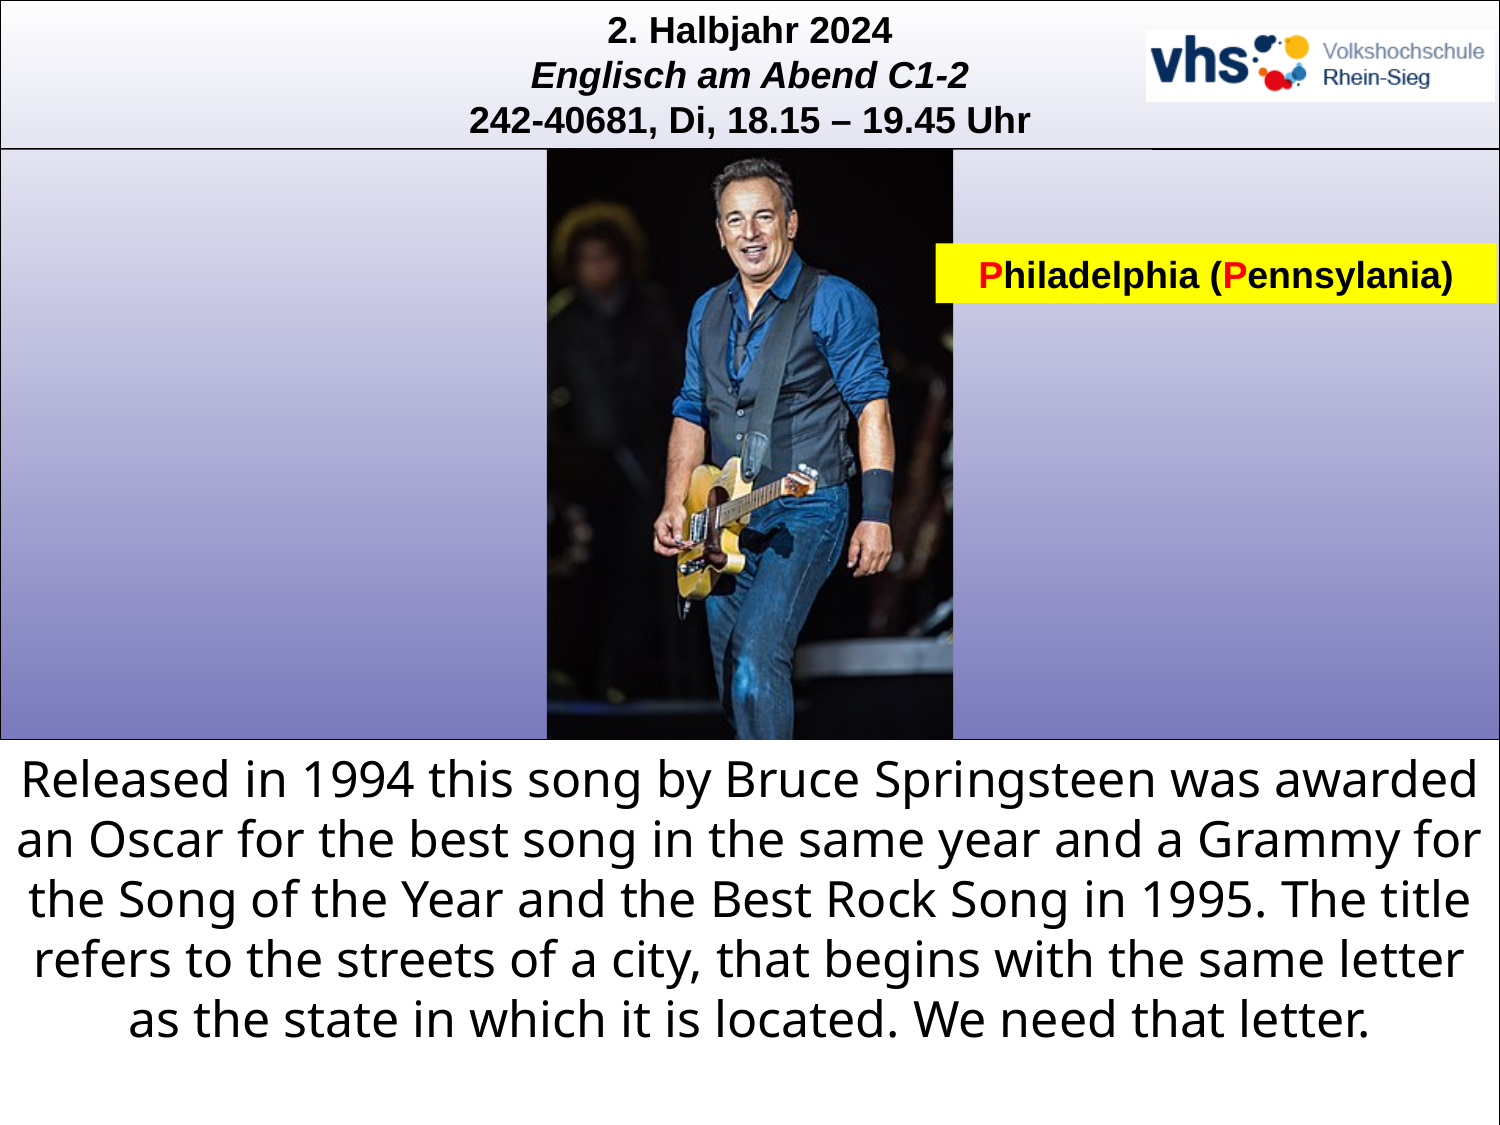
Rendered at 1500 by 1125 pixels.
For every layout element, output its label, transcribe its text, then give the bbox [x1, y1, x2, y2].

text_box Released in 1994 this song by Bruce Springsteen was awarded an Oscar for the best song in the same year and a Grammy for the Song of the Year and the Best Rock Song in 1995. The title refers to the streets of a city, that begins with the same letter as the state in which it is located. We need that letter. [0, 739, 1500, 1125]
text_box Philadelphia (Pennsylania) [957, 243, 1497, 304]
picture [546, 148, 954, 761]
picture [1146, 30, 1495, 102]
